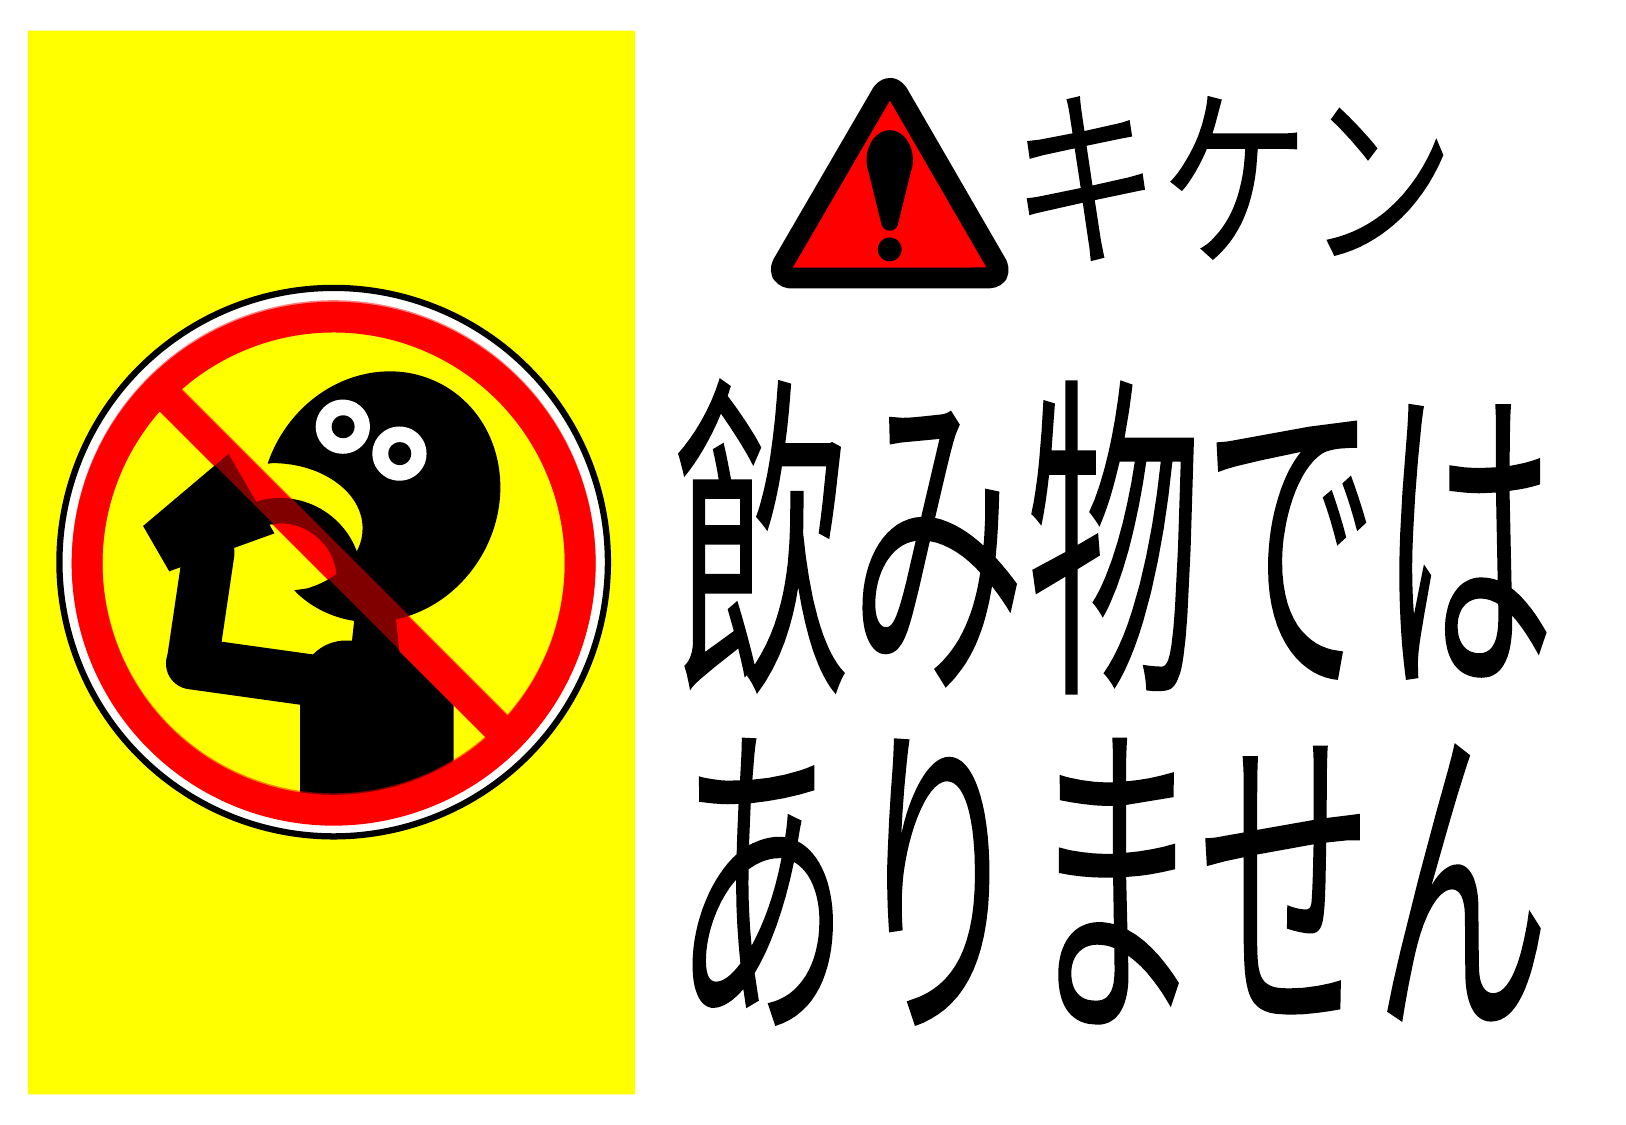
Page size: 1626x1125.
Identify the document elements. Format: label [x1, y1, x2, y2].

text_box [780, 87, 1444, 279]
text_box [59, 287, 609, 837]
text_box [26, 28, 637, 1097]
